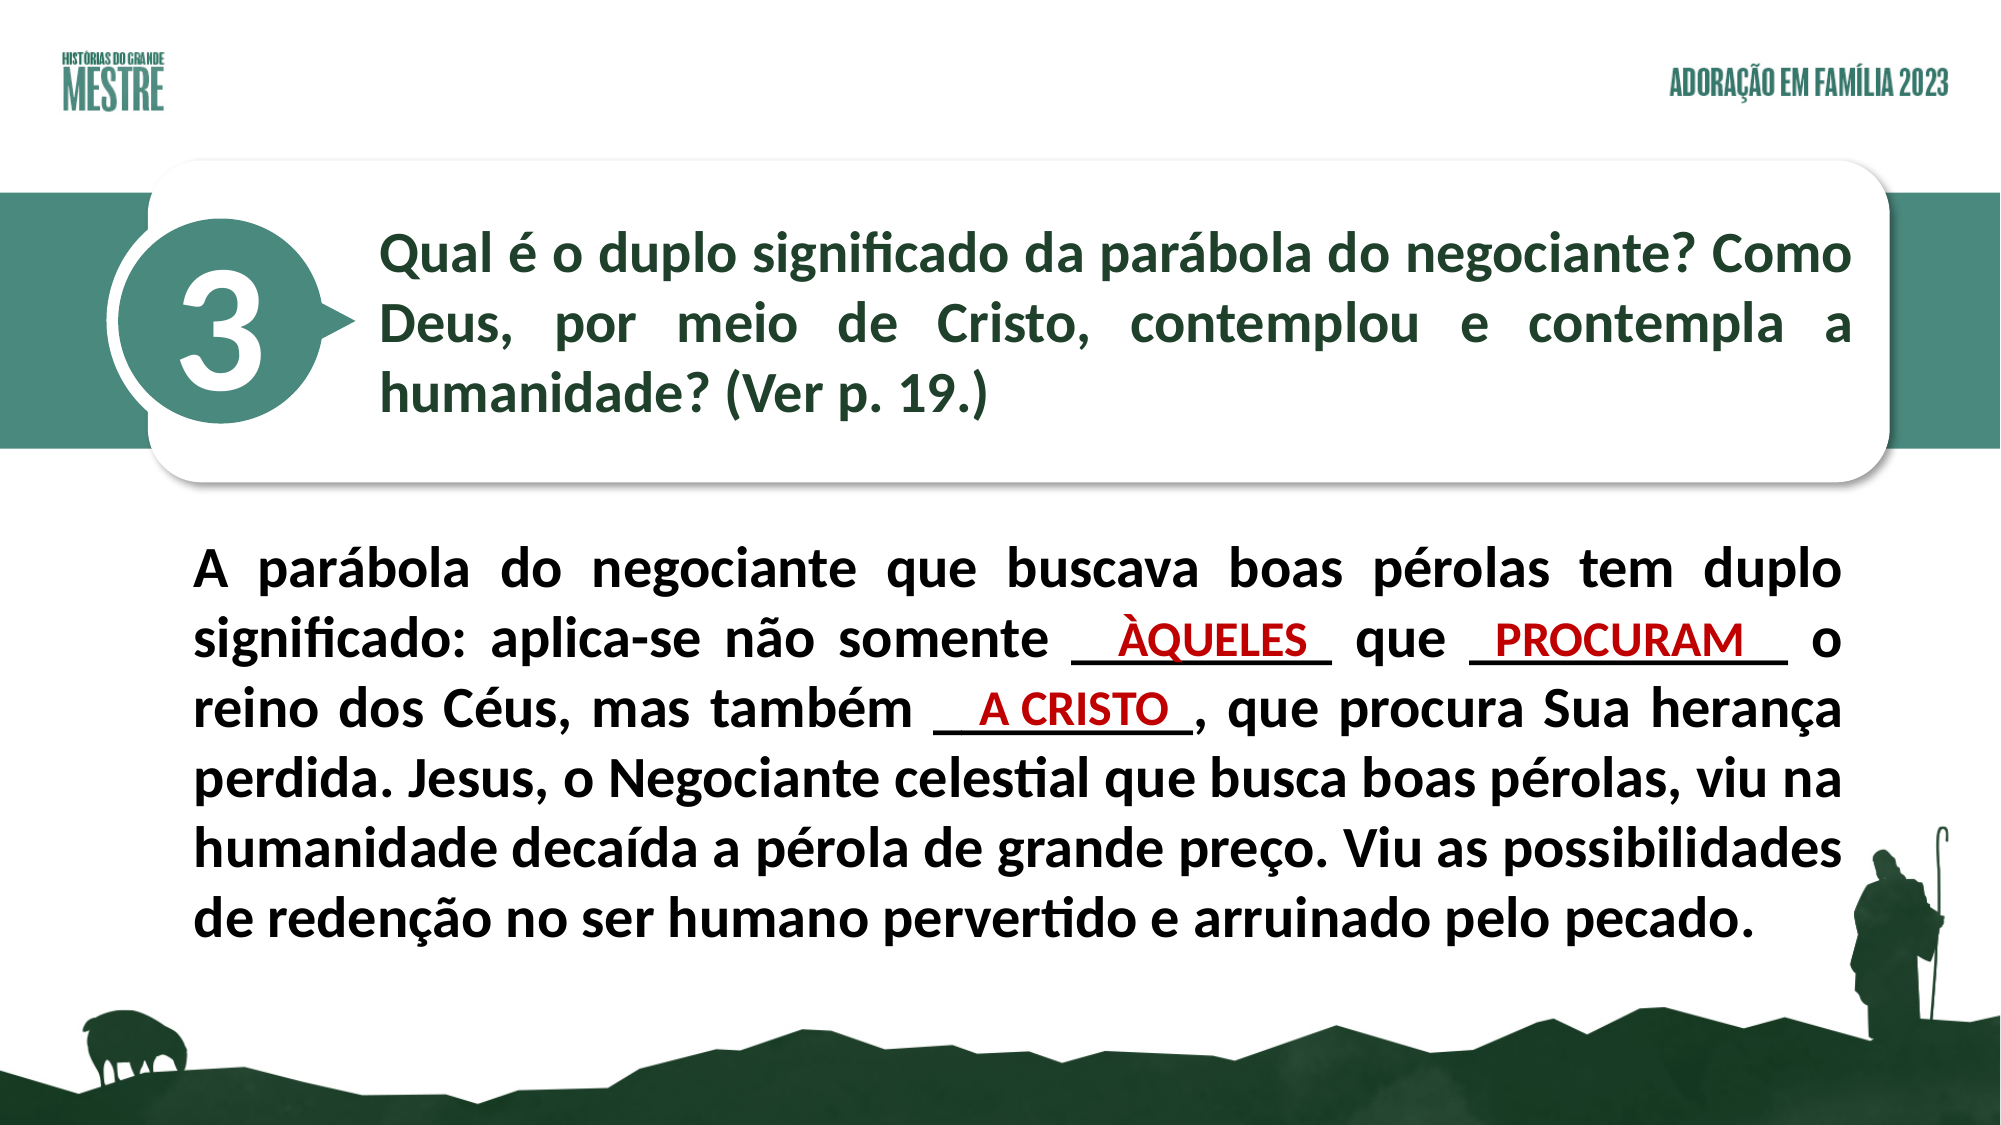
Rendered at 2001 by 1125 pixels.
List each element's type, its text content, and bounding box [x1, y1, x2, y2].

text_box PROCURAM [1480, 599, 1805, 674]
picture [0, 0, 2001, 1125]
text_box A CRISTO [964, 668, 1243, 743]
text_box ÀQUELES [1103, 599, 1427, 674]
text_box A parábola do negociante que buscava boas pérolas tem duplo significado: aplica-se não somente _________ que ___________ o reino dos Céus, mas também _________, que procura Sua herança perdida. Jesus, o Negociante celestial que busca boas pérolas, viu na humanidade decaída a pérola de grande preço. Viu as possibilidades de redenção no ser humano pervertido e arruinado pelo pecado. [179, 521, 1859, 957]
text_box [0, 160, 2000, 483]
